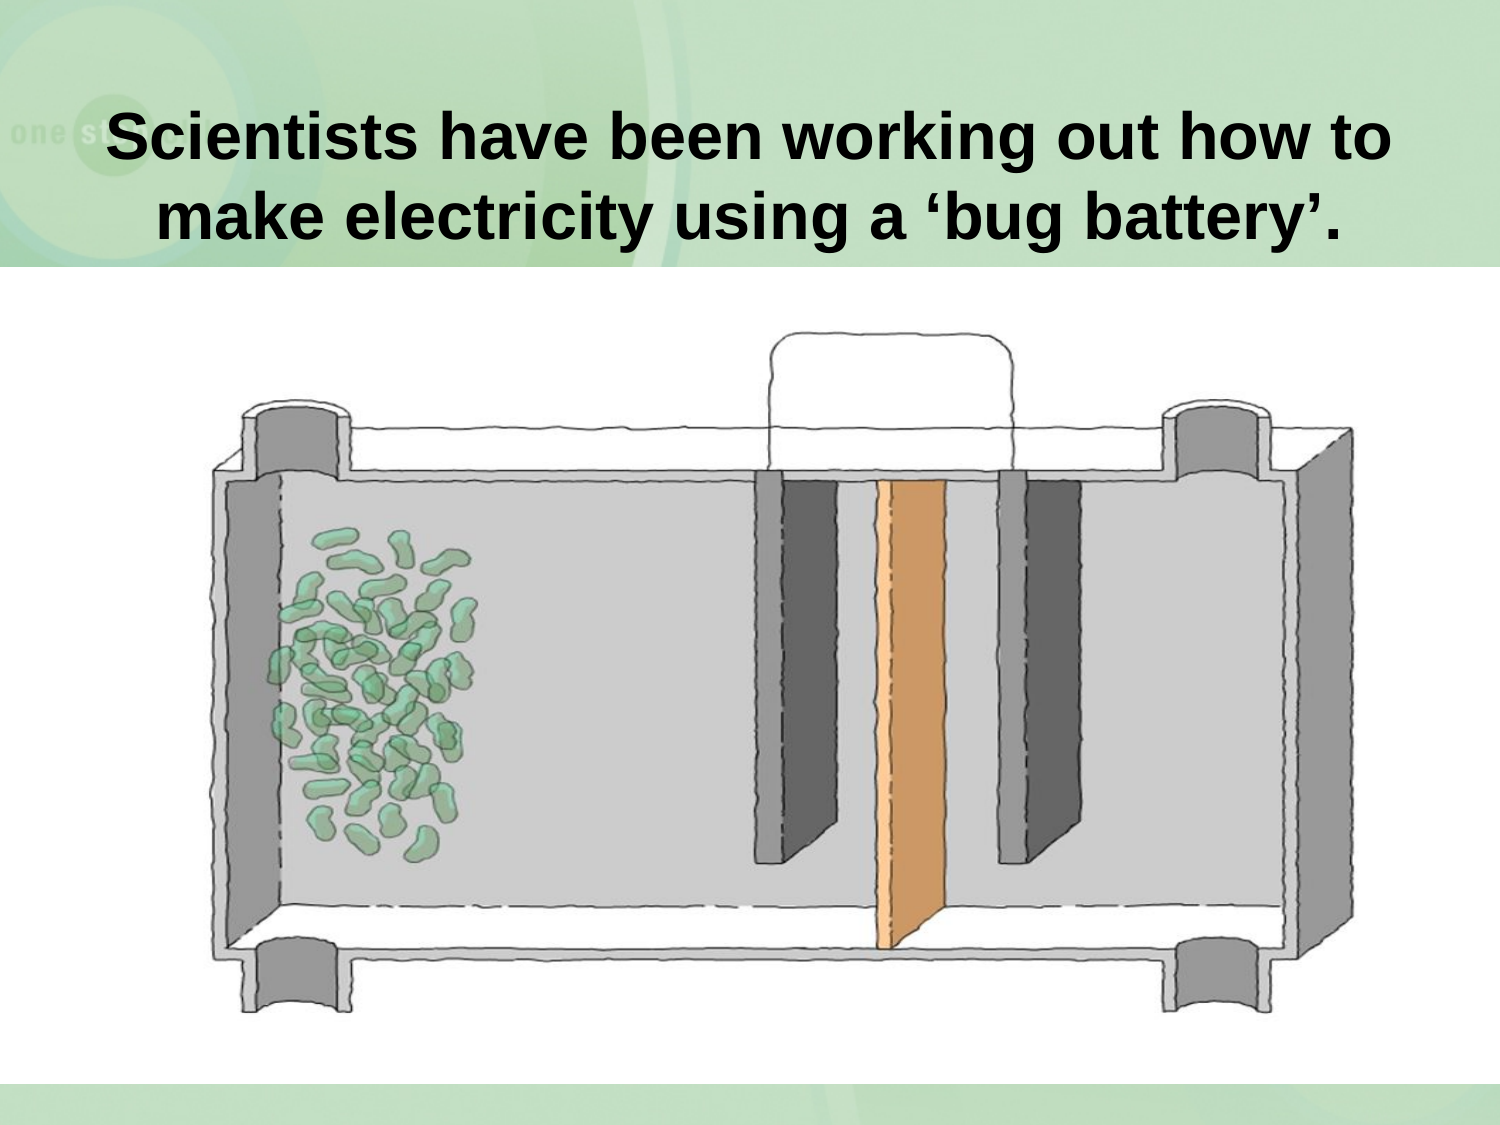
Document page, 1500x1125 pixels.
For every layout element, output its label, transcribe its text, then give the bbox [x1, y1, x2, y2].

title Scientists have been working out how to make electricity using a ‘bug battery’. [75, 79, 1425, 265]
picture [0, 0, 1500, 1125]
